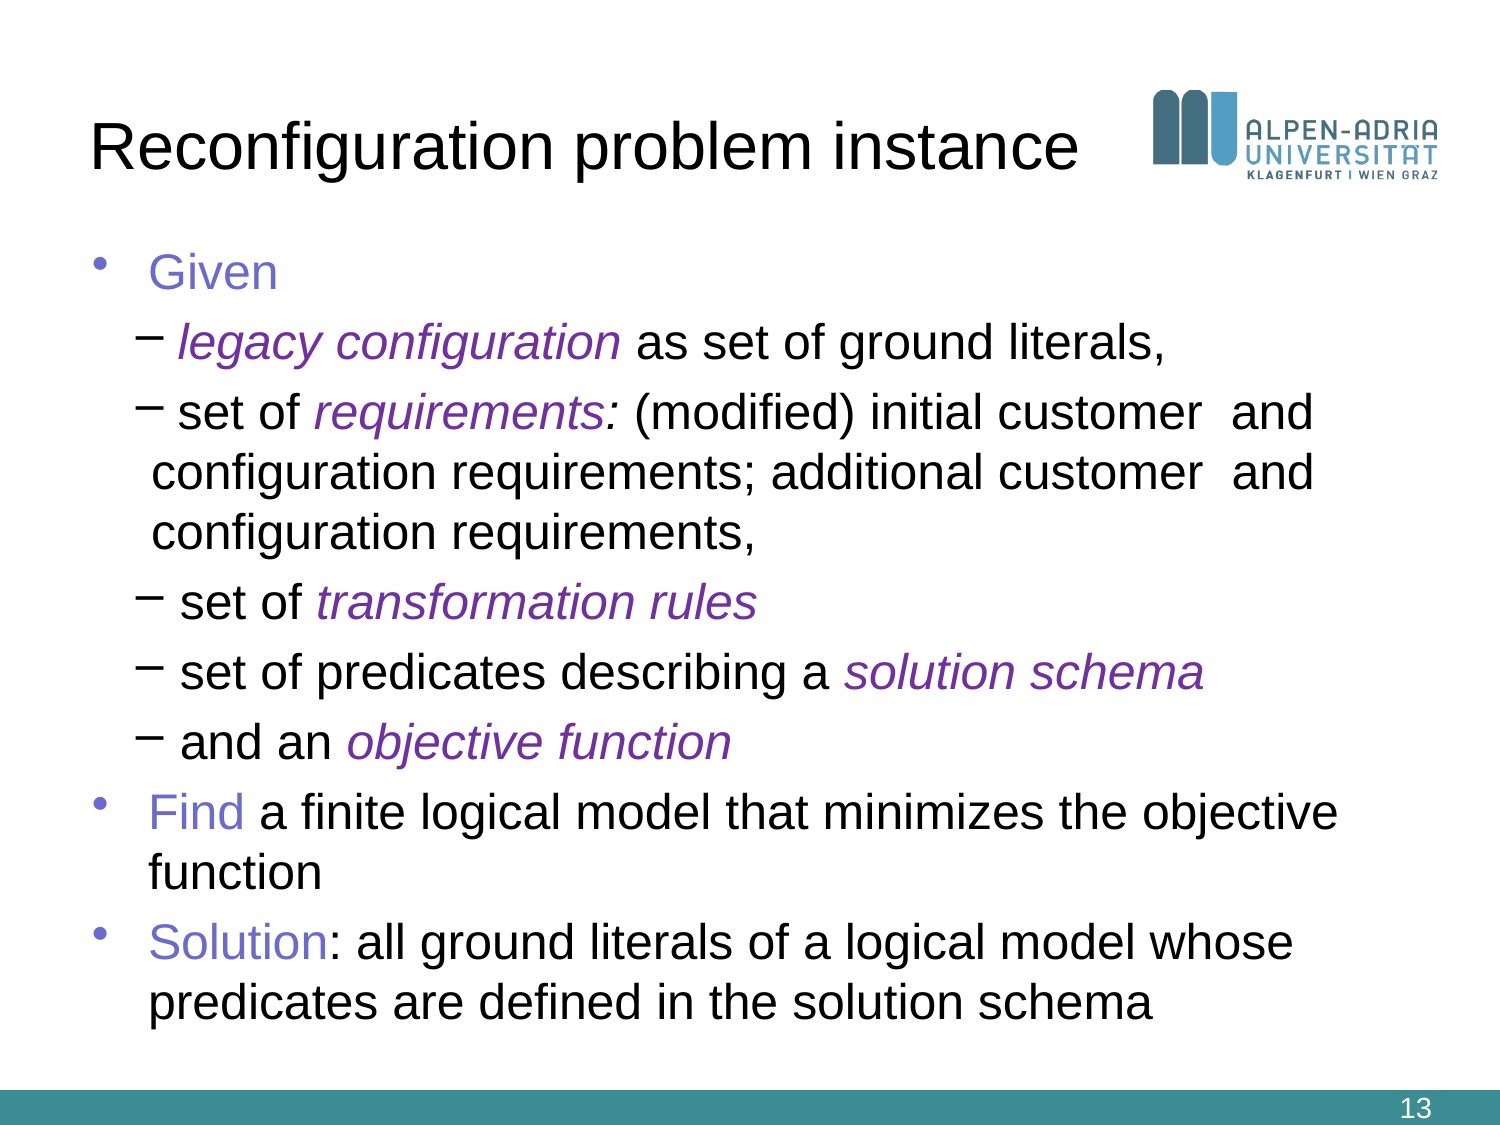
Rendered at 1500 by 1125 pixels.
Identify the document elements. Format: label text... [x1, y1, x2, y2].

picture [1136, 90, 1456, 196]
slide_number 13 [1352, 1082, 1447, 1123]
list Given legacy configuration as set of ground literals, set of requirements: (modified) initial customer and configuration requirements; additional customer and configuration requirements, set of transformation rules set of predicates describing a solution schema and an objective function Find a finite logical model that minimizes the objective function Solution: all ground literals of a logical model whose predicates are defined in the solution schema [76, 231, 1400, 1024]
title Reconfiguration problem instance [74, 90, 1114, 195]
